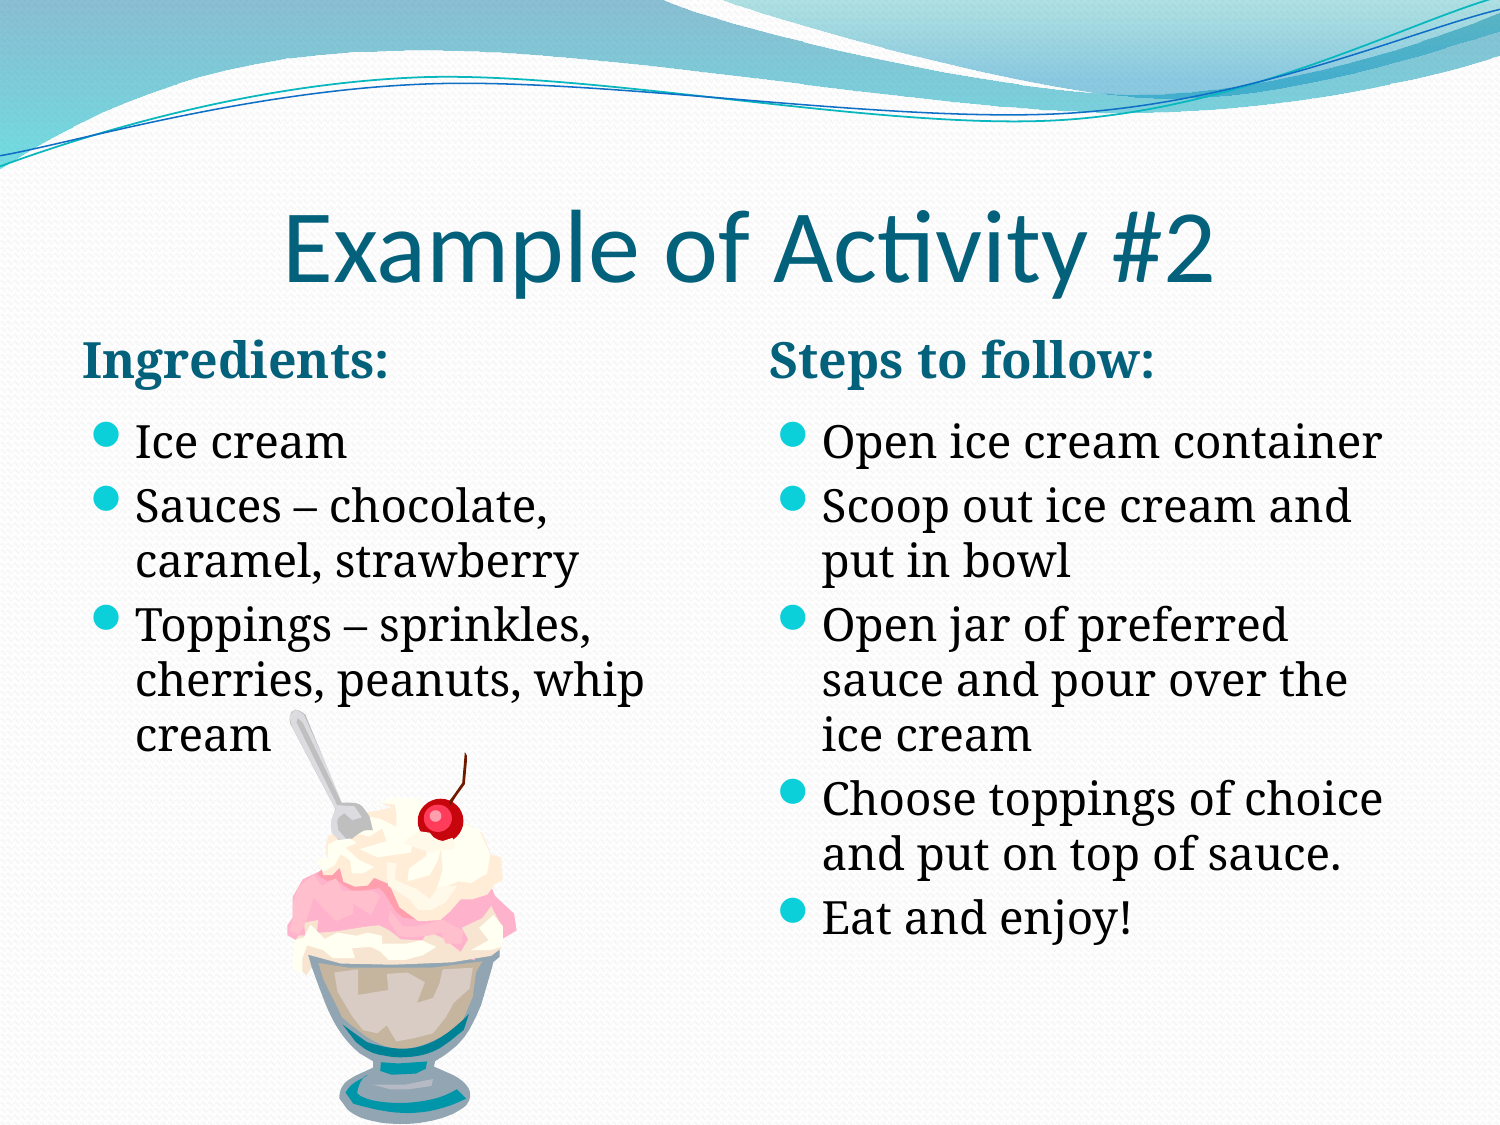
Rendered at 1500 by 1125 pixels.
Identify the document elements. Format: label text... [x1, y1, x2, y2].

list Ice cream Sauces – chocolate, caramel, strawberry Toppings – sprinkles, cherries, peanuts, whip cream [75, 412, 738, 1044]
list Ingredients: [75, 304, 738, 412]
list Open ice cream container Scoop out ice cream and put in bowl Open jar of preferred sauce and pour over the ice cream Choose toppings of choice and put on top of sauce. Eat and enjoy! [761, 412, 1425, 1044]
title Example of Activity #2 [75, 115, 1425, 303]
picture [287, 704, 517, 1125]
list Steps to follow: [761, 305, 1425, 412]
